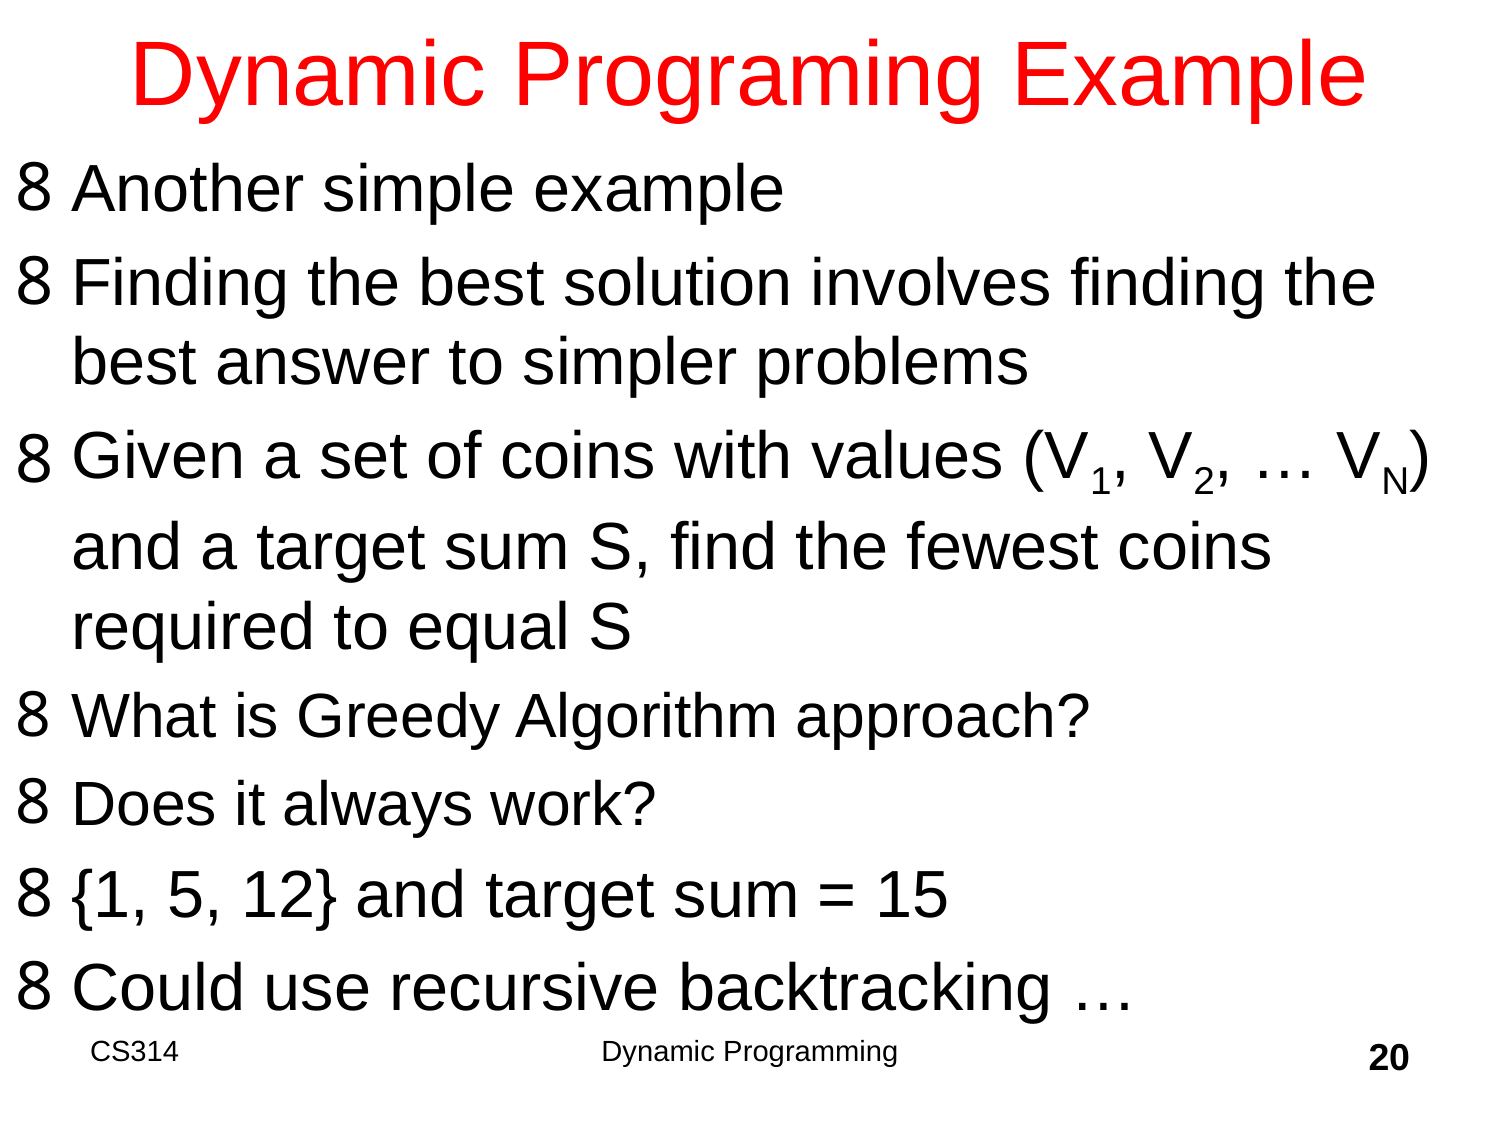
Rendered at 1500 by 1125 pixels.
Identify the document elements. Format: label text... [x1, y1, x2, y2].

slide_number 20 [1112, 1024, 1426, 1101]
slide_number CS314 [74, 1024, 451, 1101]
list Another simple example Finding the best solution involves finding the best answer to simpler problems Given a set of coins with values (V1, V2, … VN) and a target sum S, find the fewest coins required to equal S What is Greedy Algorithm approach? Does it always work? {1, 5, 12} and target sum = 15 Could use recursive backtracking … [0, 137, 1500, 1038]
footer Dynamic Programming [462, 1024, 1038, 1101]
title Dynamic Programing Example [112, 0, 1388, 137]
